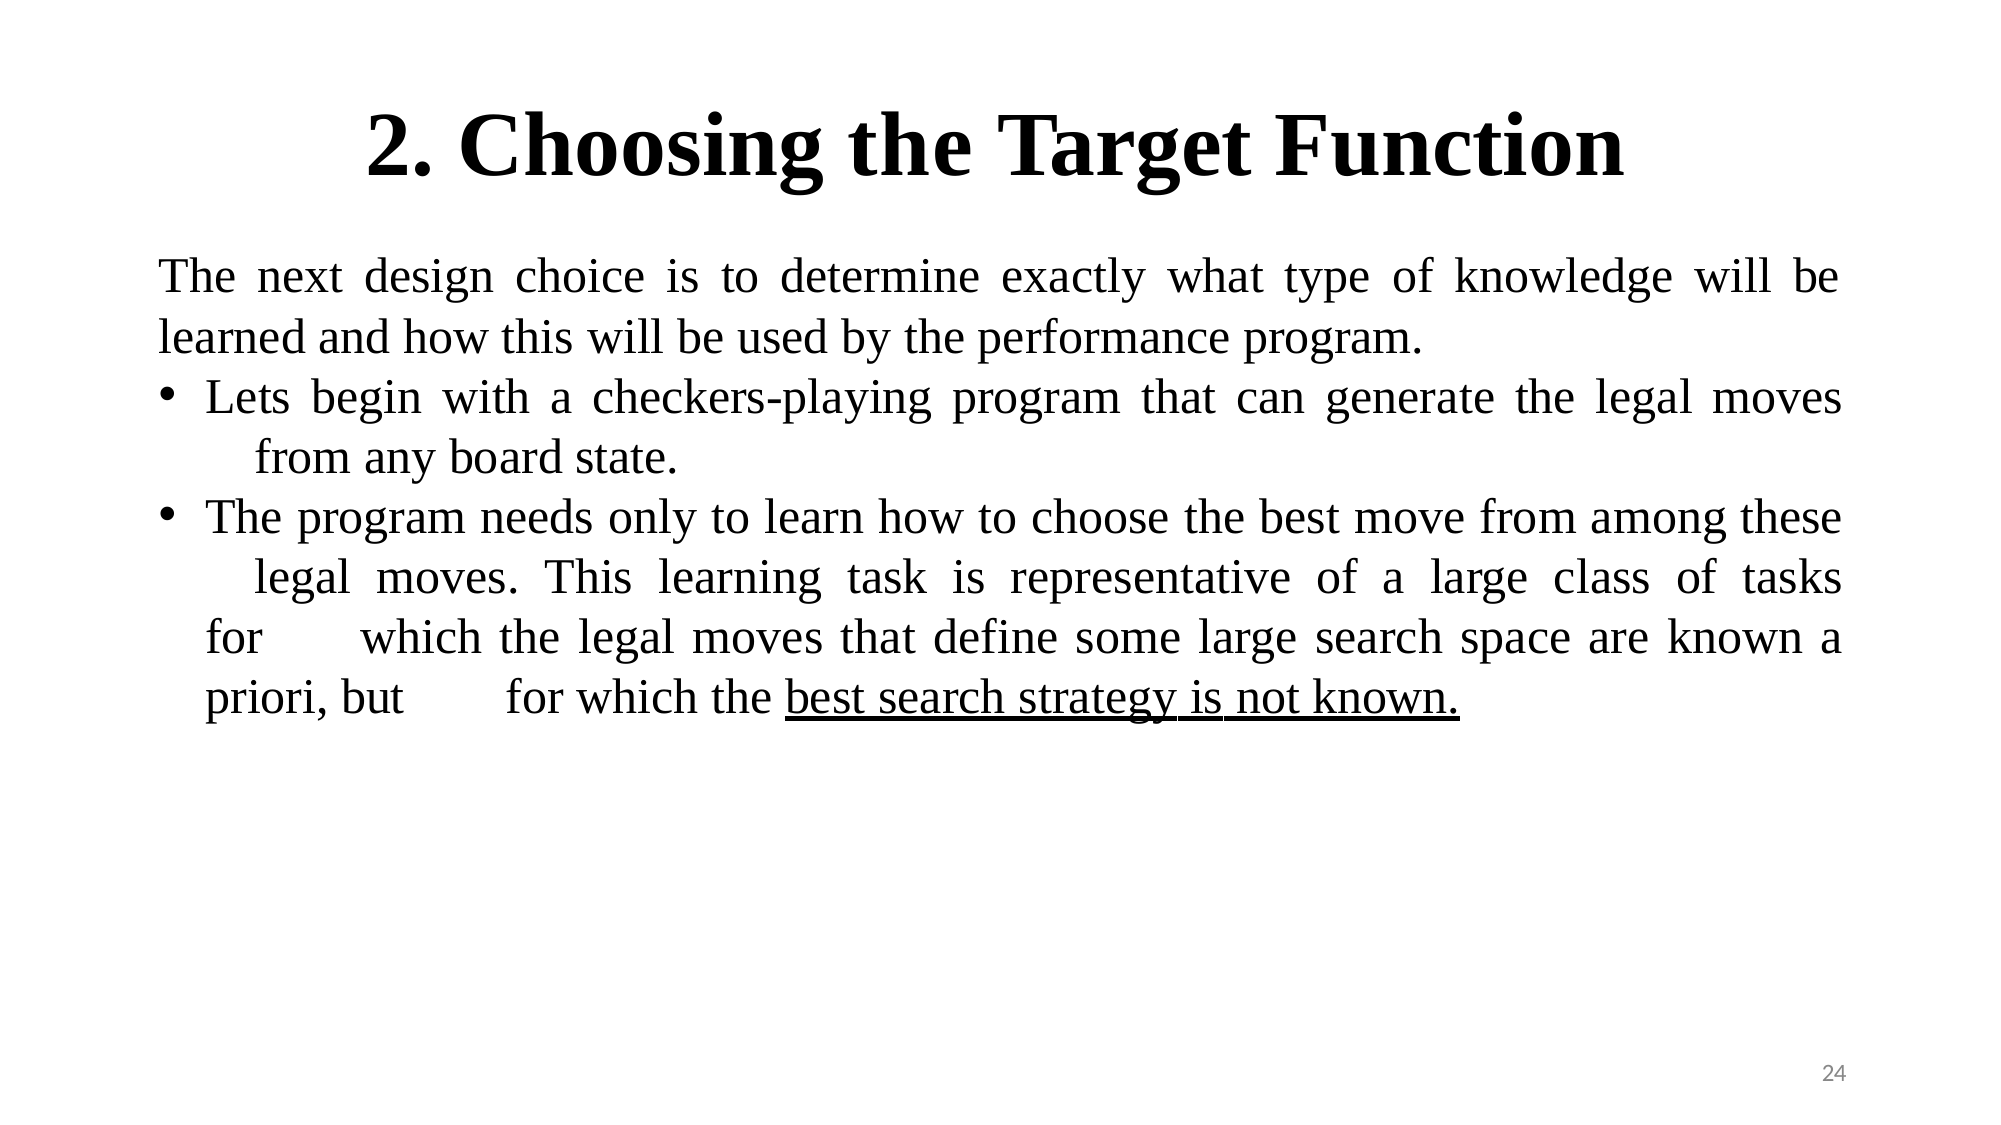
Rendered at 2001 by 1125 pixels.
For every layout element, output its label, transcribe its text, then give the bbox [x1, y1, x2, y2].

text_box The next design choice is to determine exactly what type of knowledge will be learned and how this will be used by the performance program. Lets begin with a checkers-playing program that can generate the legal moves from any board state. The program needs only to learn how to choose the best move from among these legal moves. This learning task is representative of a large class of tasks for which the legal moves that define some large search space are known a priori, but for which the best search strategy is not known. [156, 240, 1844, 723]
slide_number 24 [1815, 1060, 1856, 1125]
title 2. Choosing the Target Function [363, 81, 1637, 240]
